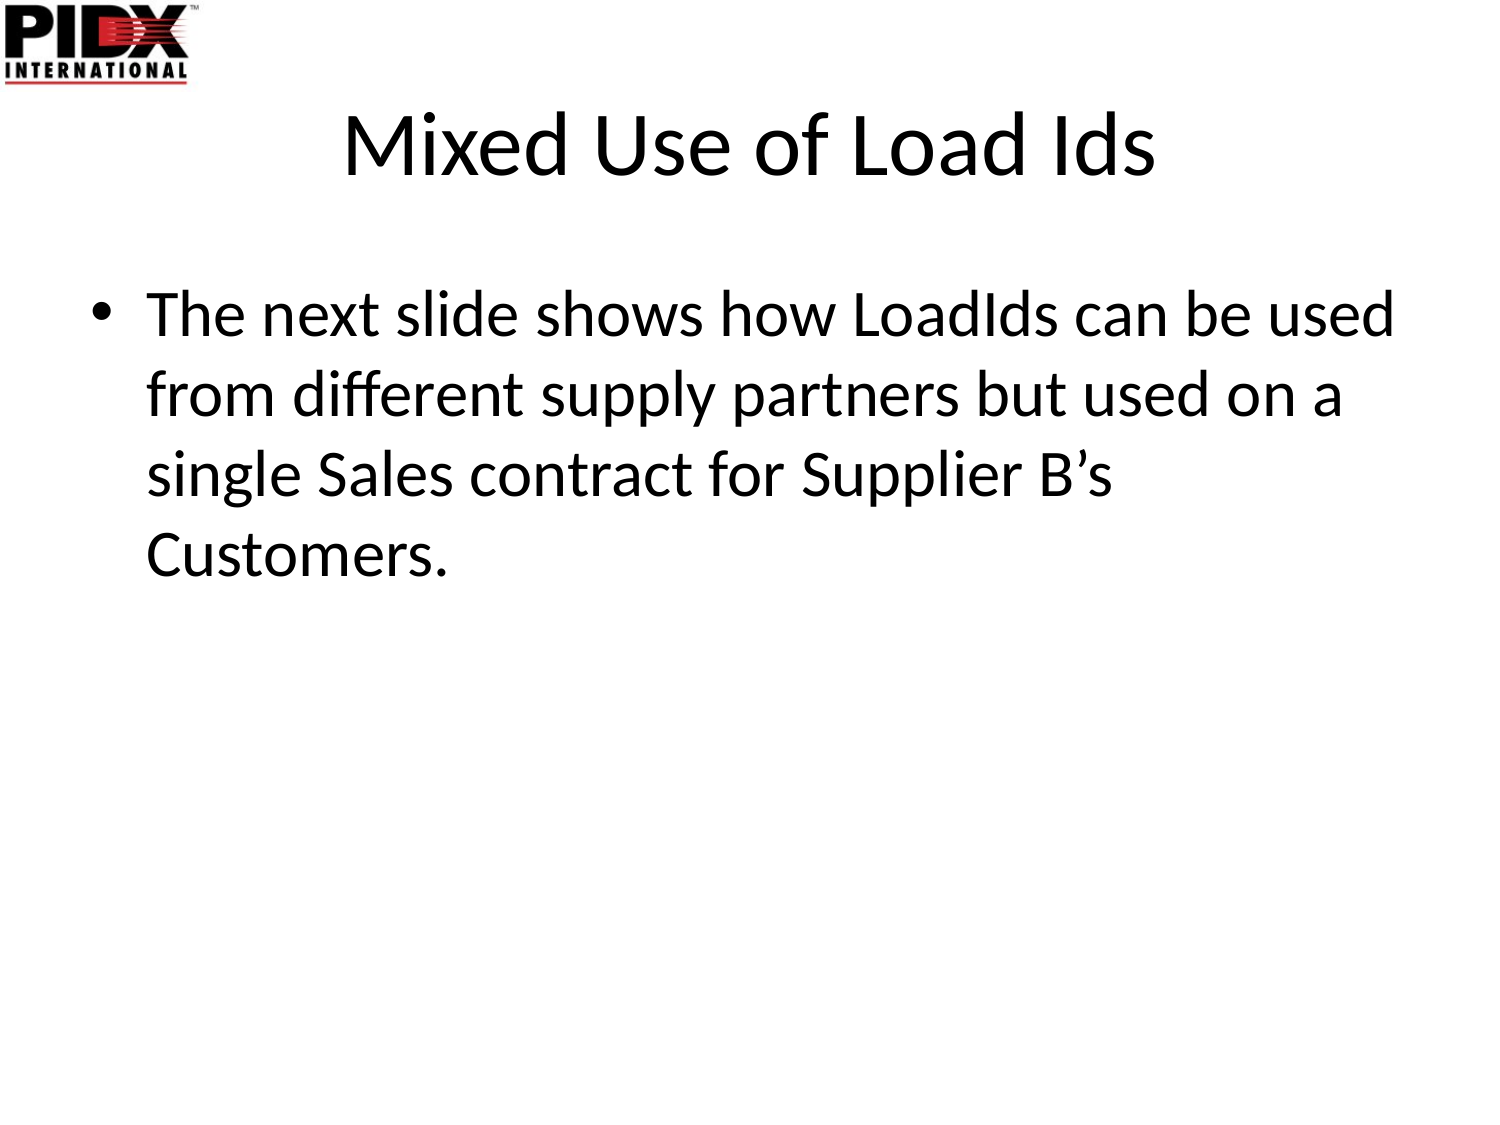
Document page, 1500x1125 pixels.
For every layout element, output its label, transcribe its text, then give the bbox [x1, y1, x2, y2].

title Mixed Use of Load Ids [75, 45, 1425, 233]
list The next slide shows how LoadIds can be used from different supply partners but used on a single Sales contract for Supplier B’s Customers. [75, 262, 1425, 1005]
picture [0, 0, 205, 92]
